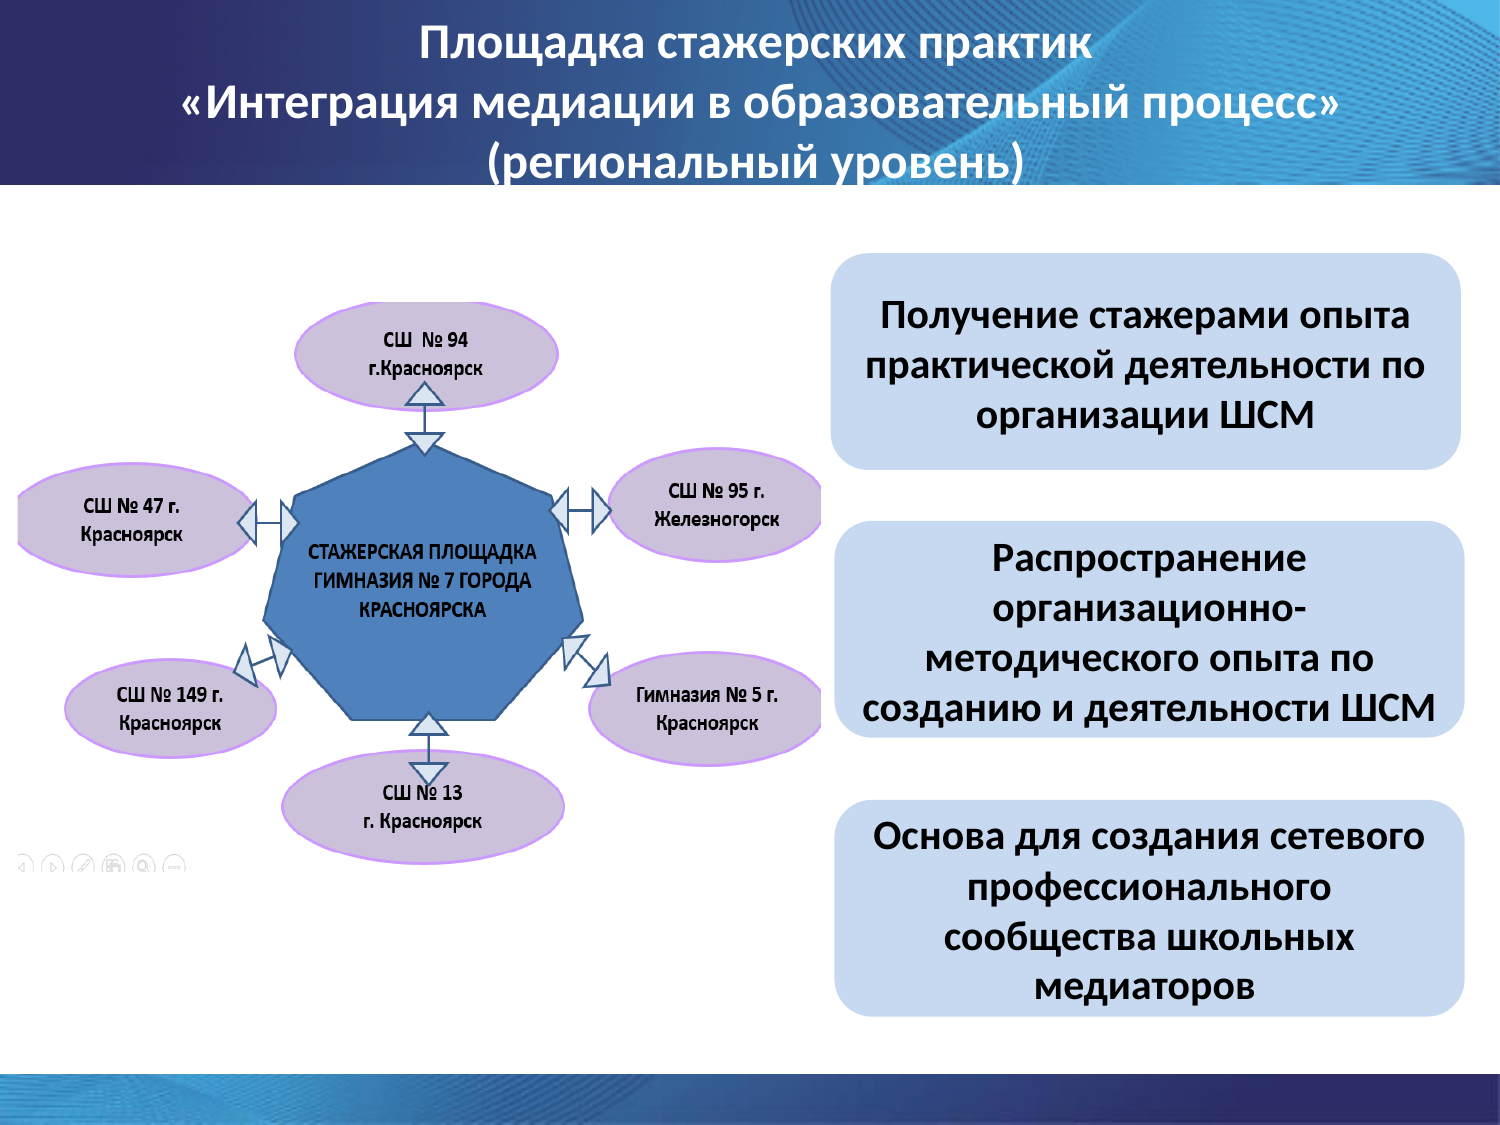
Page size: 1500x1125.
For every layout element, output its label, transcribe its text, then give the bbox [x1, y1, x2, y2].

picture [17, 302, 822, 873]
picture [0, 1073, 1500, 1125]
picture [0, 0, 1500, 185]
text_box Основа для создания сетевого профессионального сообщества школьных медиаторов [834, 799, 1465, 1017]
text_box Получение стажерами опыта практической деятельности по организации ШСМ [830, 253, 1461, 470]
text_box Распространение организационно-методического опыта по созданию и деятельности ШСМ [834, 520, 1465, 738]
